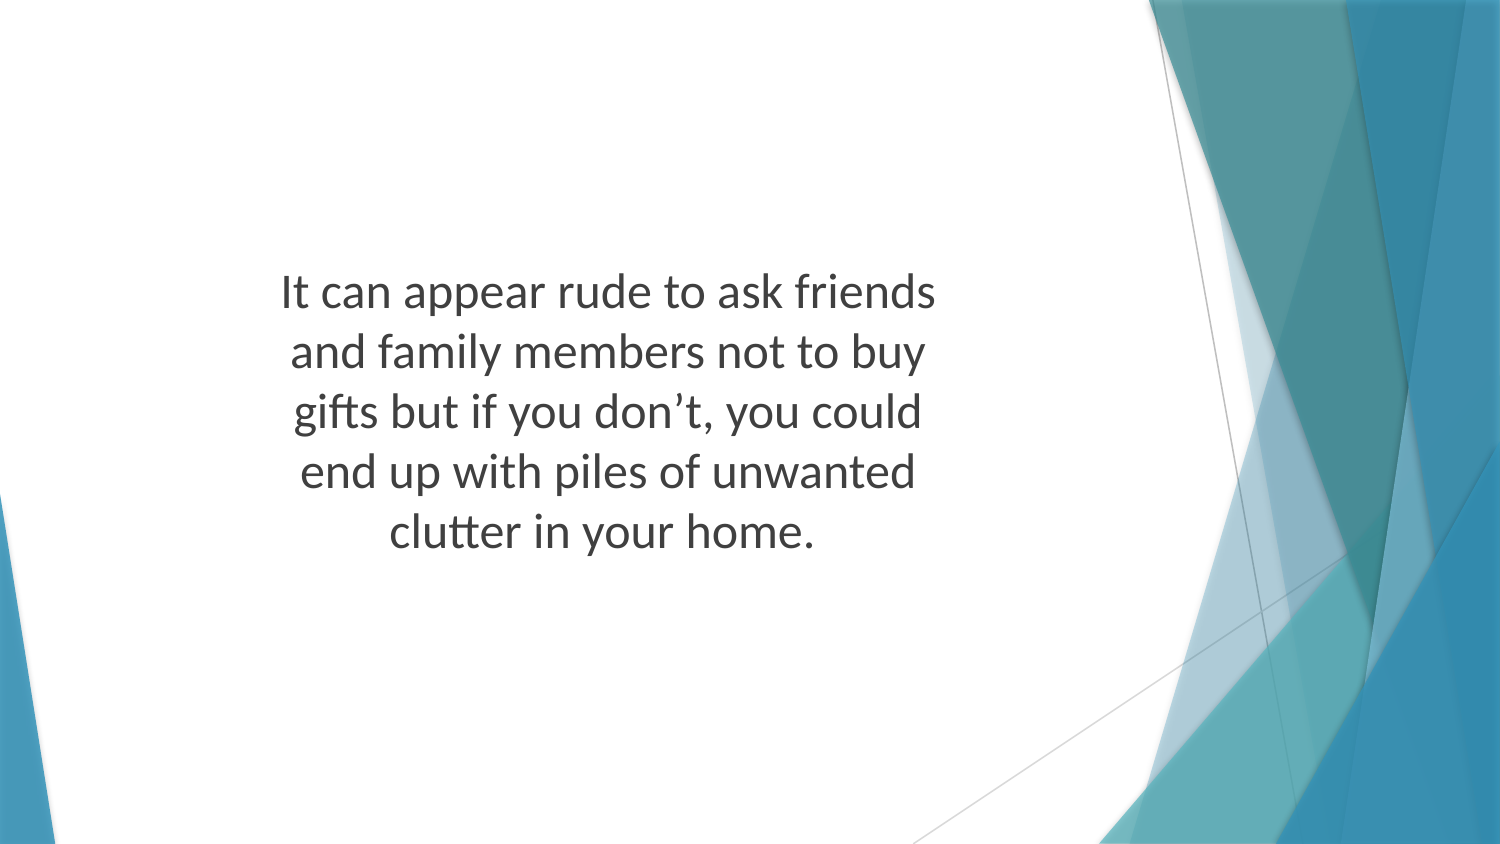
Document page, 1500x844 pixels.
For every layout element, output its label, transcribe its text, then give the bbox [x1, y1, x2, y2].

list It can appear rude to ask friends and family members not to buy gifts but if you don’t, you could end up with piles of unwanted clutter in your home. [253, 250, 963, 594]
